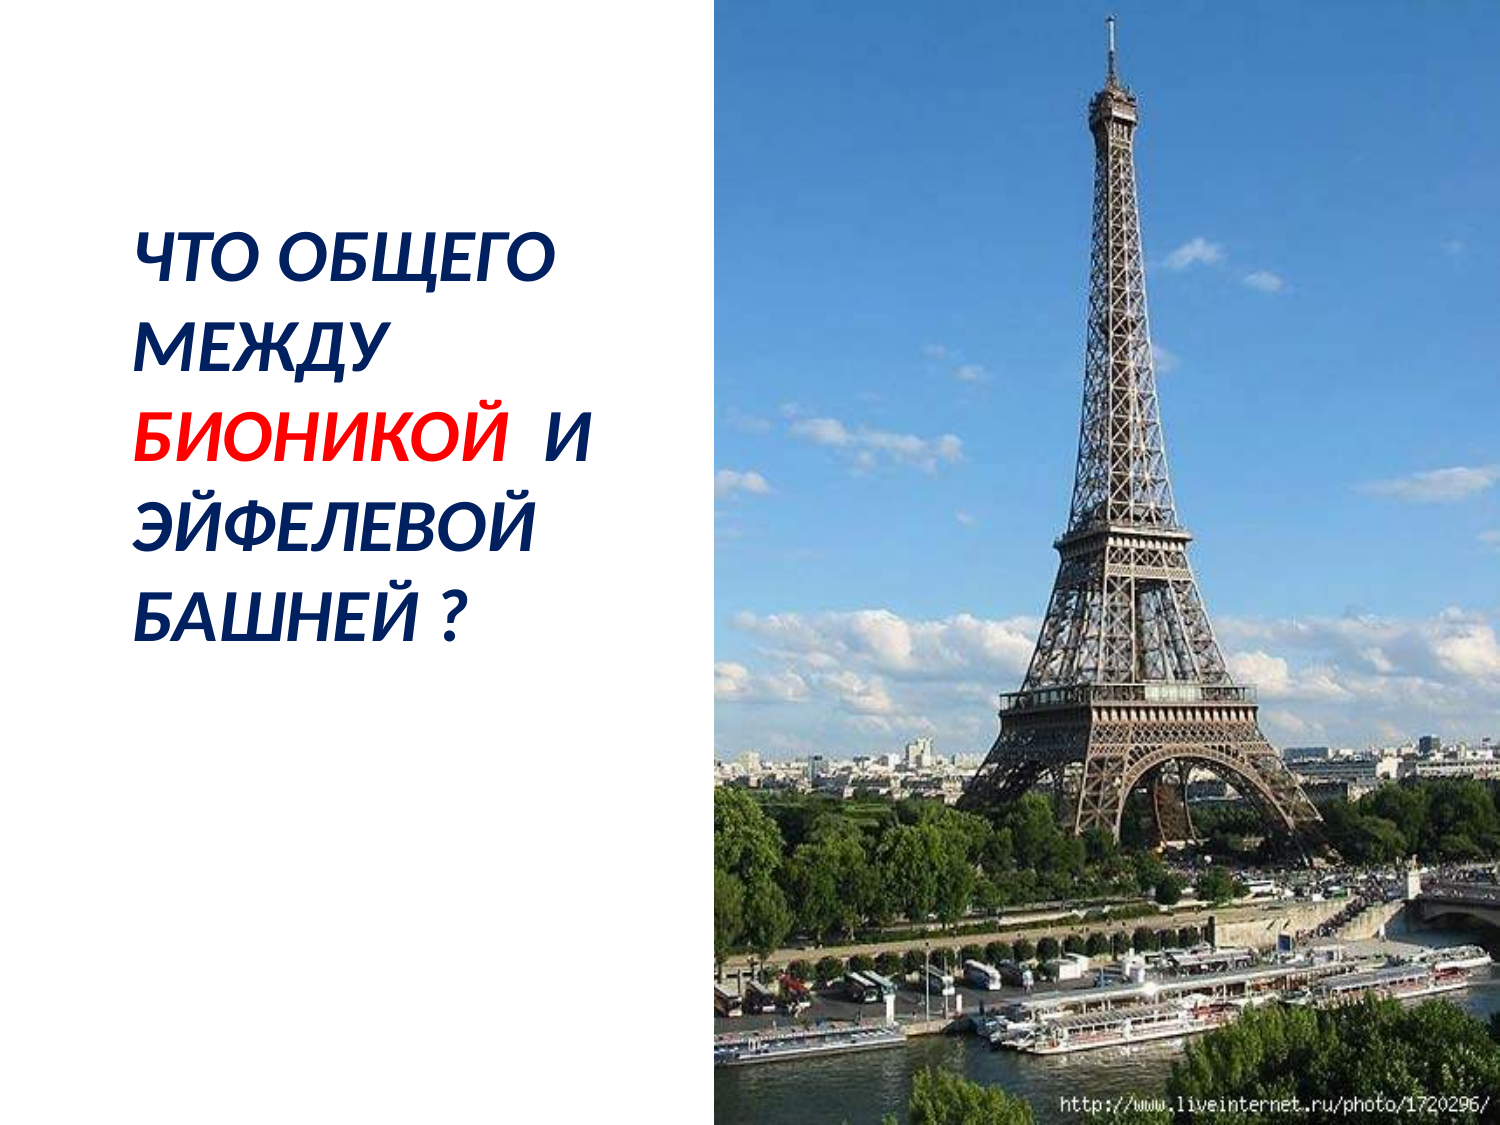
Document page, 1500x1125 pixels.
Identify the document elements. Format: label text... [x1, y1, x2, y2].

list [714, 0, 1500, 1125]
text_box ЧТО ОБЩЕГО МЕЖДУ БИОНИКОЙ И ЭЙФЕЛЕВОЙ БАШНЕЙ ? [117, 199, 703, 664]
